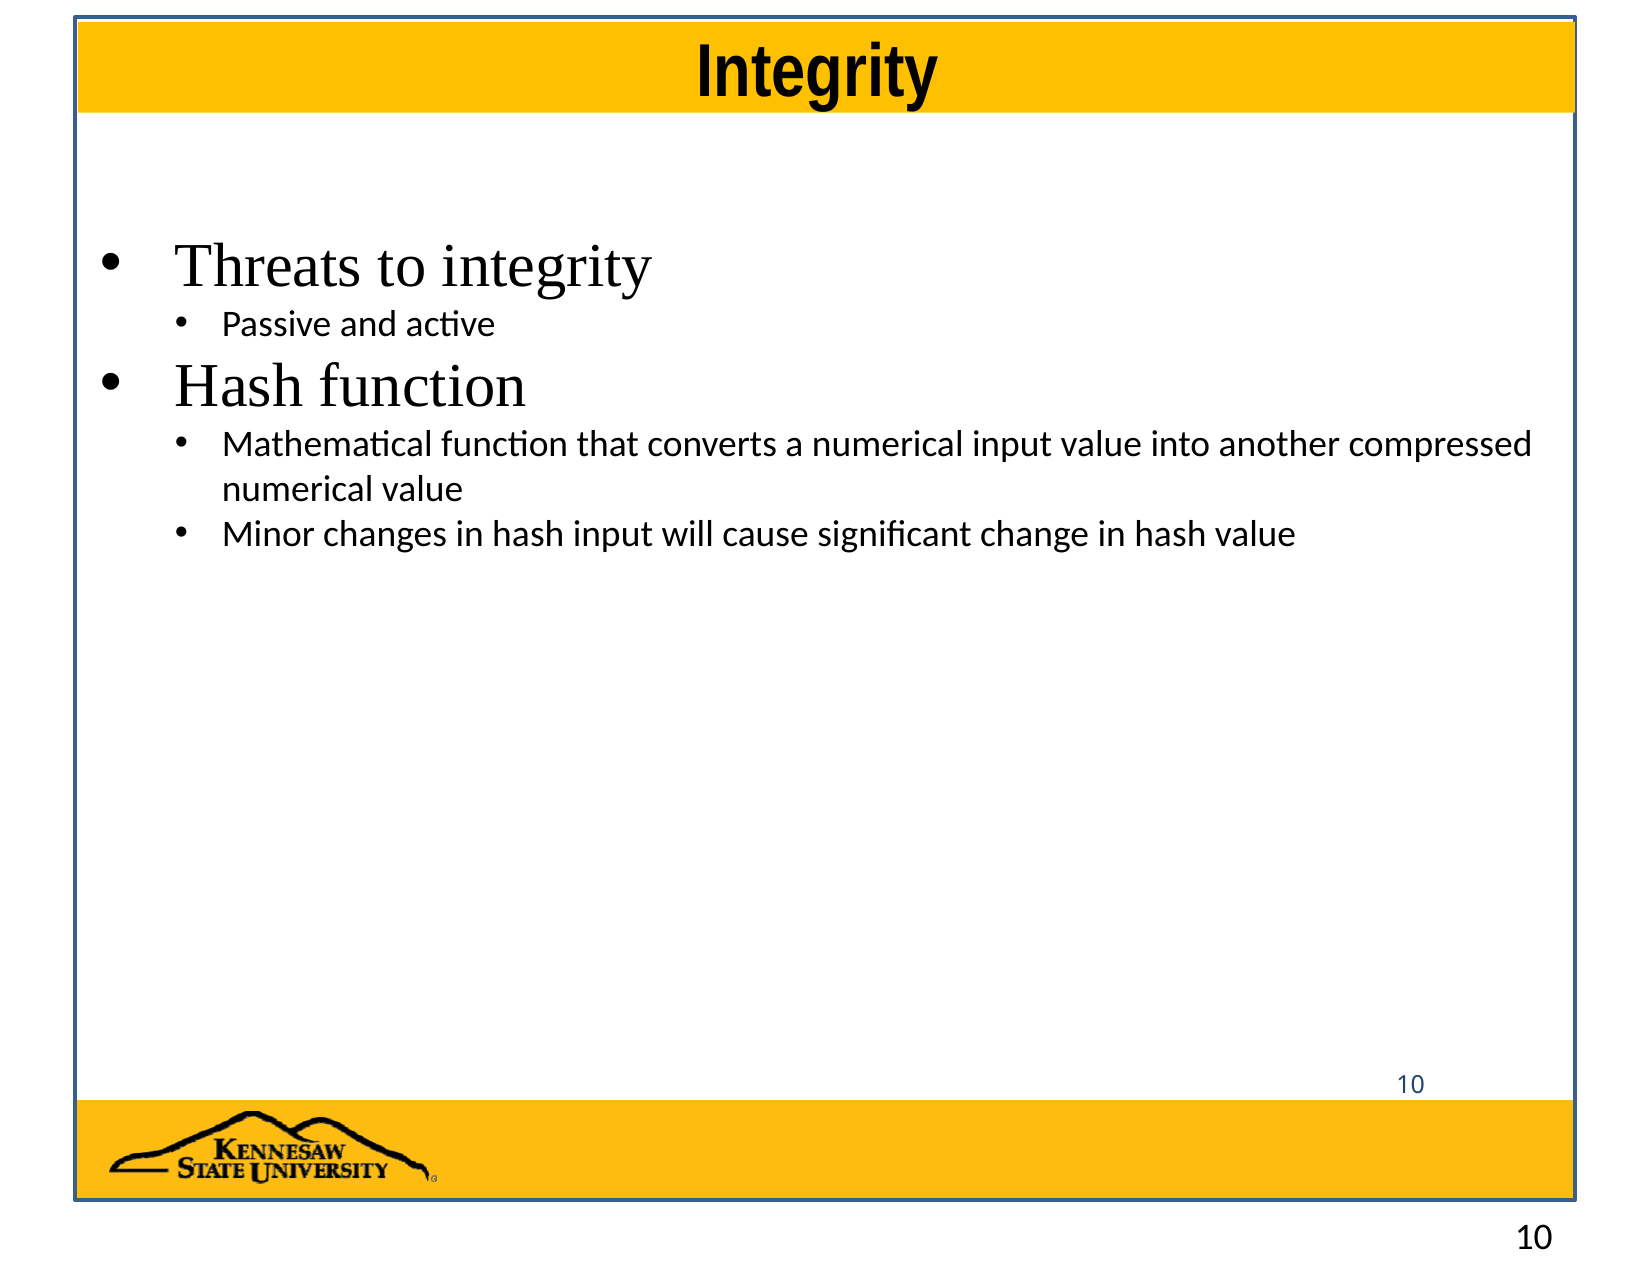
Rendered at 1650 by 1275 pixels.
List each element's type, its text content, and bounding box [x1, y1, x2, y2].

slide_number 10 [1299, 1042, 1425, 1103]
list Threats to integrity Passive and active Hash function Mathematical function that converts a numerical input value into another compressed numerical value Minor changes in hash input will cause significant change in hash value [99, 223, 1550, 557]
title Integrity [77, 21, 1575, 113]
picture [108, 1111, 437, 1184]
